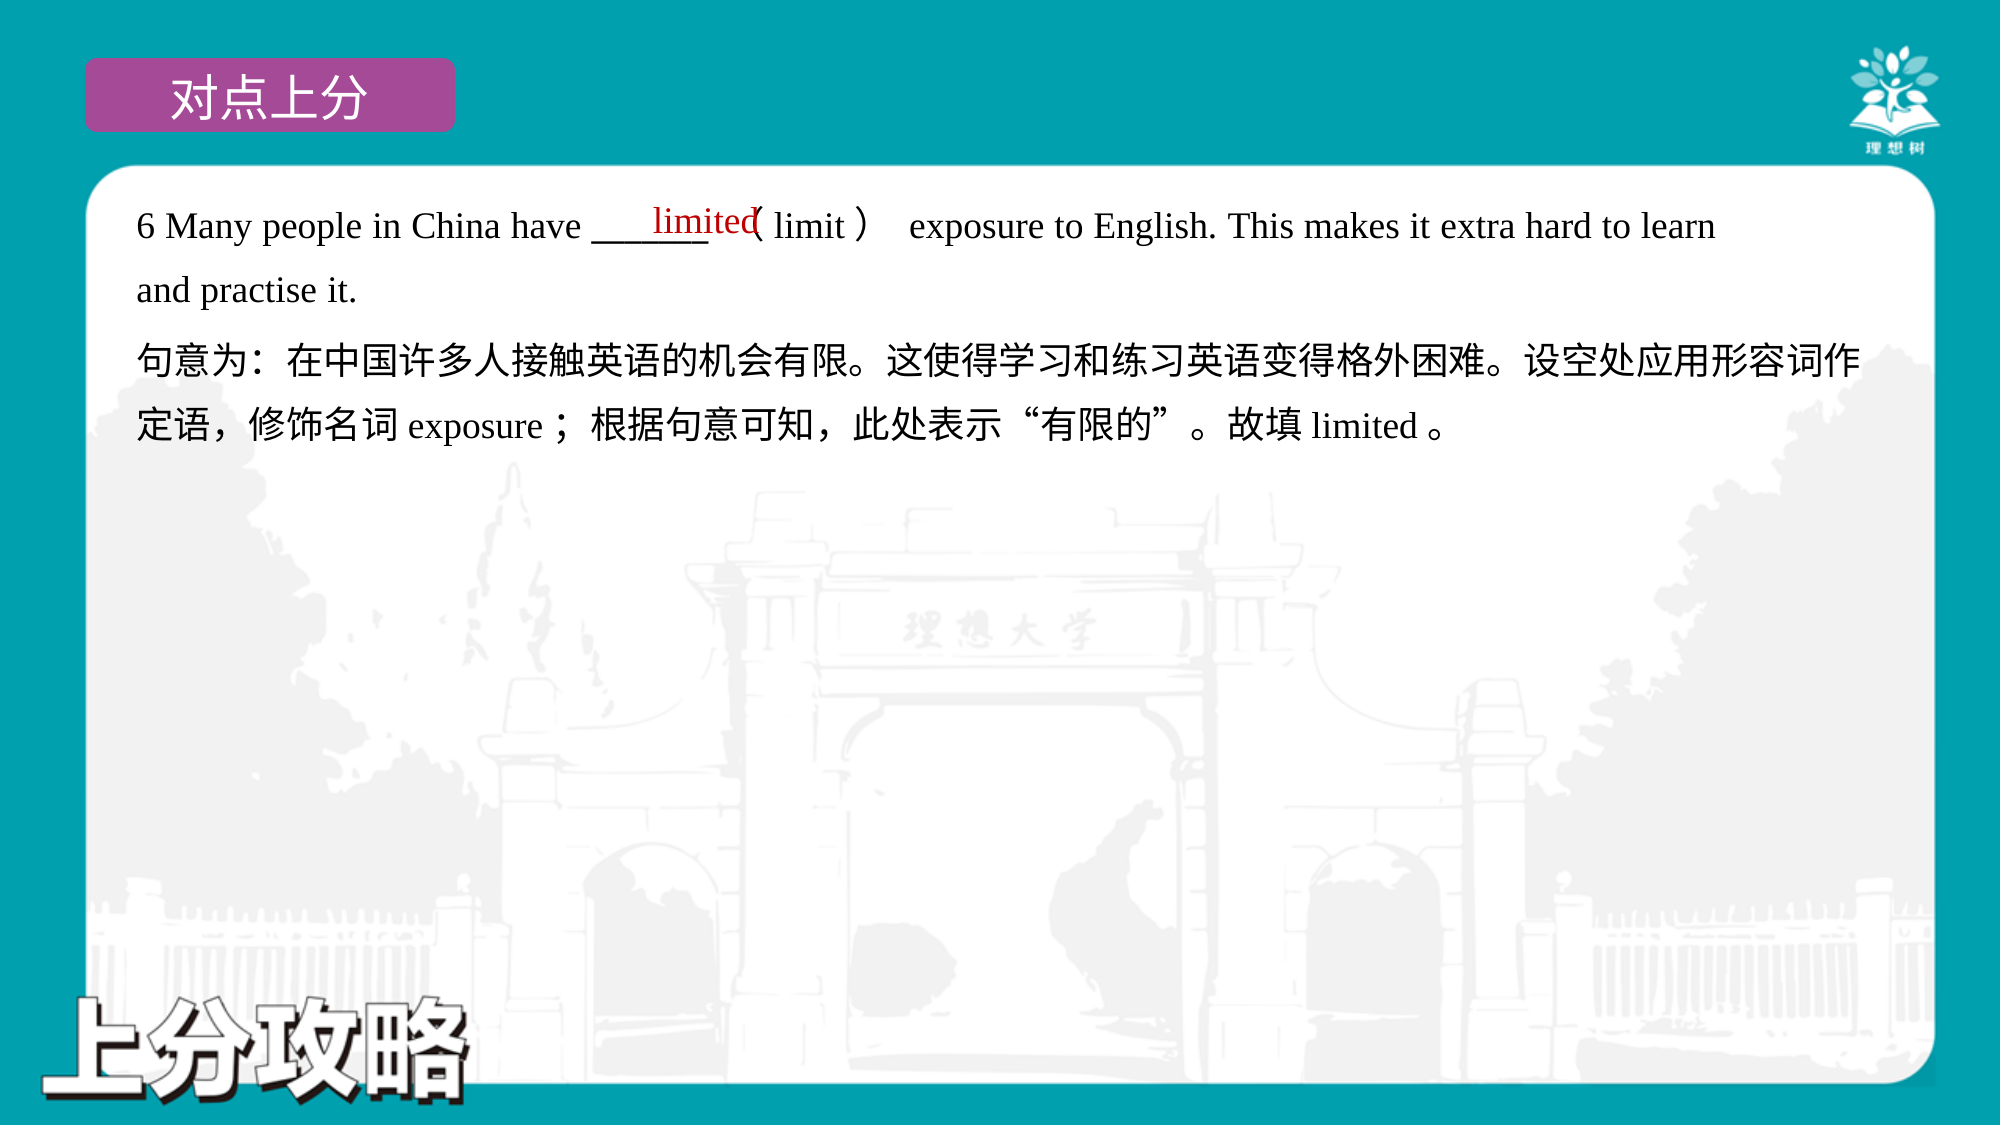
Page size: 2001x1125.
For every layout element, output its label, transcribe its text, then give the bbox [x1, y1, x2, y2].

picture [0, 0, 2000, 1125]
text_box 句意为：在中国许多人接触英语的机会有限。这使得学习和练习英语变得格外困难。设空处应用形容词作 定语，修饰名词exposure；根据句意可知，此处表示“有限的”。故填limited。 [136, 312, 1865, 440]
text_box limited [639, 172, 773, 234]
text_box 6 Many people in China have _______ （limit） exposure to English. This makes it extra hard to learn and practise it. [136, 176, 1865, 304]
